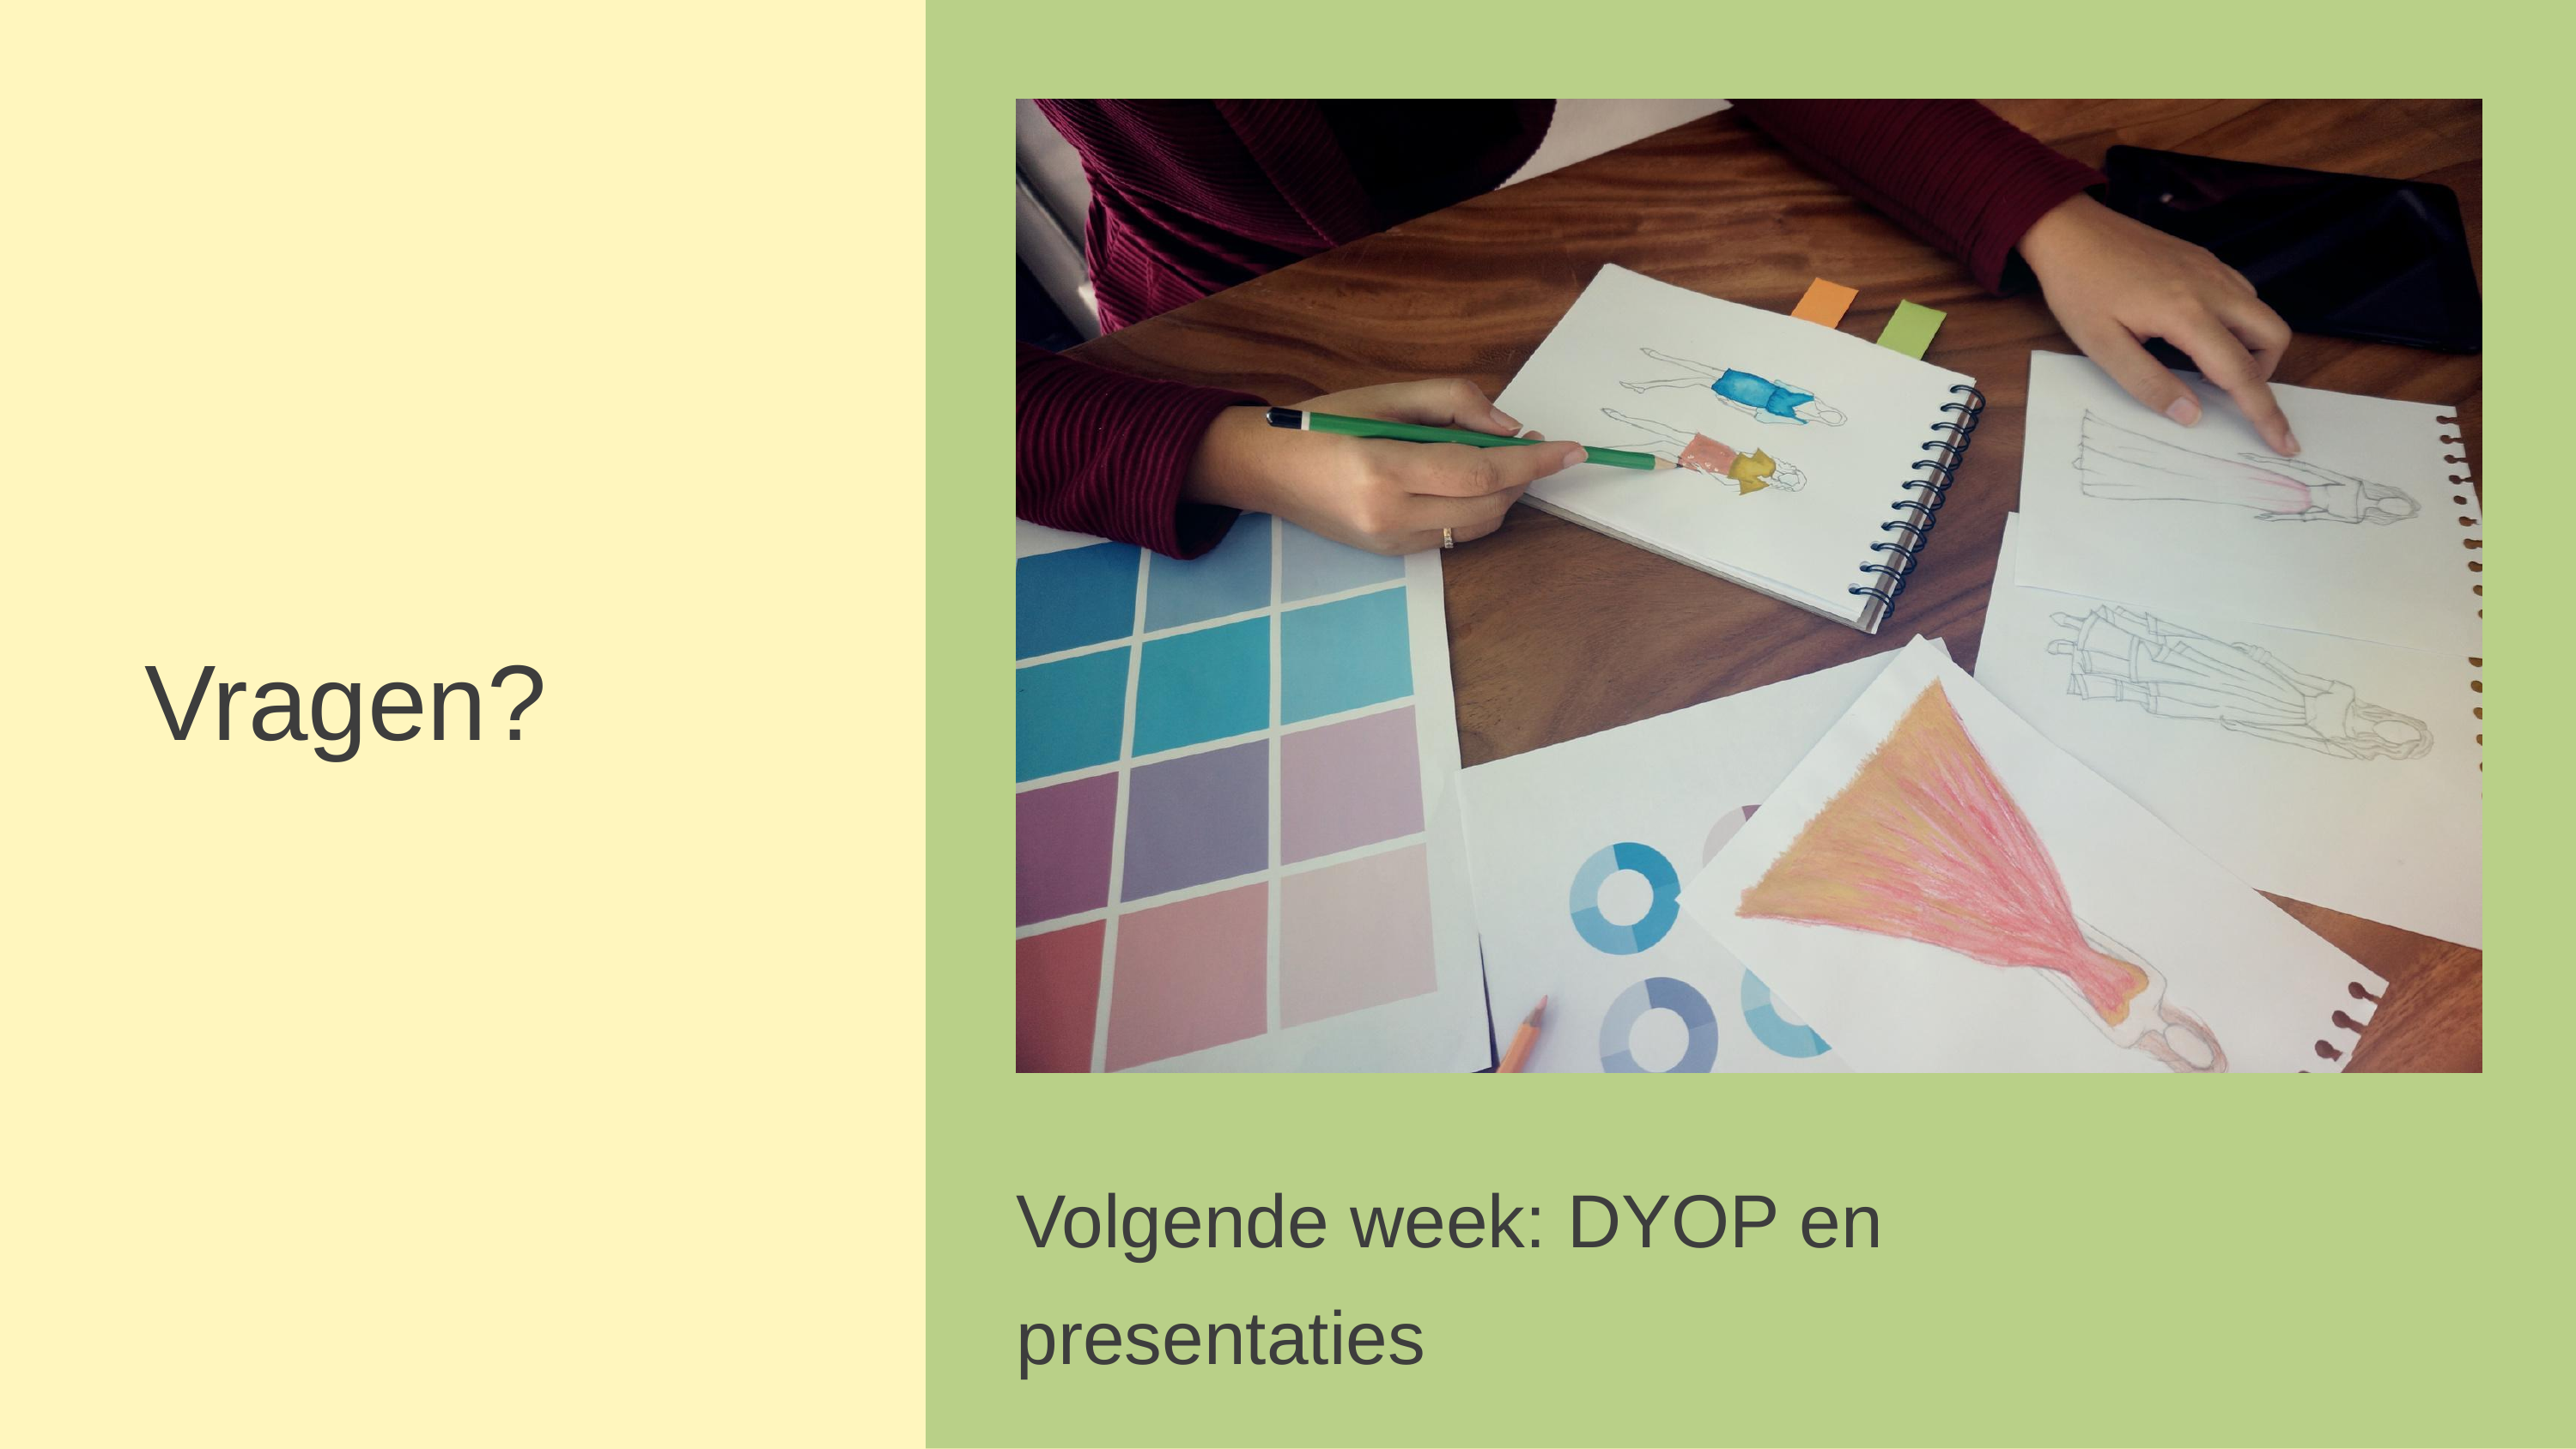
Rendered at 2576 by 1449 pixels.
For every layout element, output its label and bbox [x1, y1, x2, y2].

text_box [926, 0, 2576, 1449]
picture [1016, 99, 2482, 1074]
text_box [1016, 1145, 2169, 1449]
text_box [144, 594, 756, 852]
